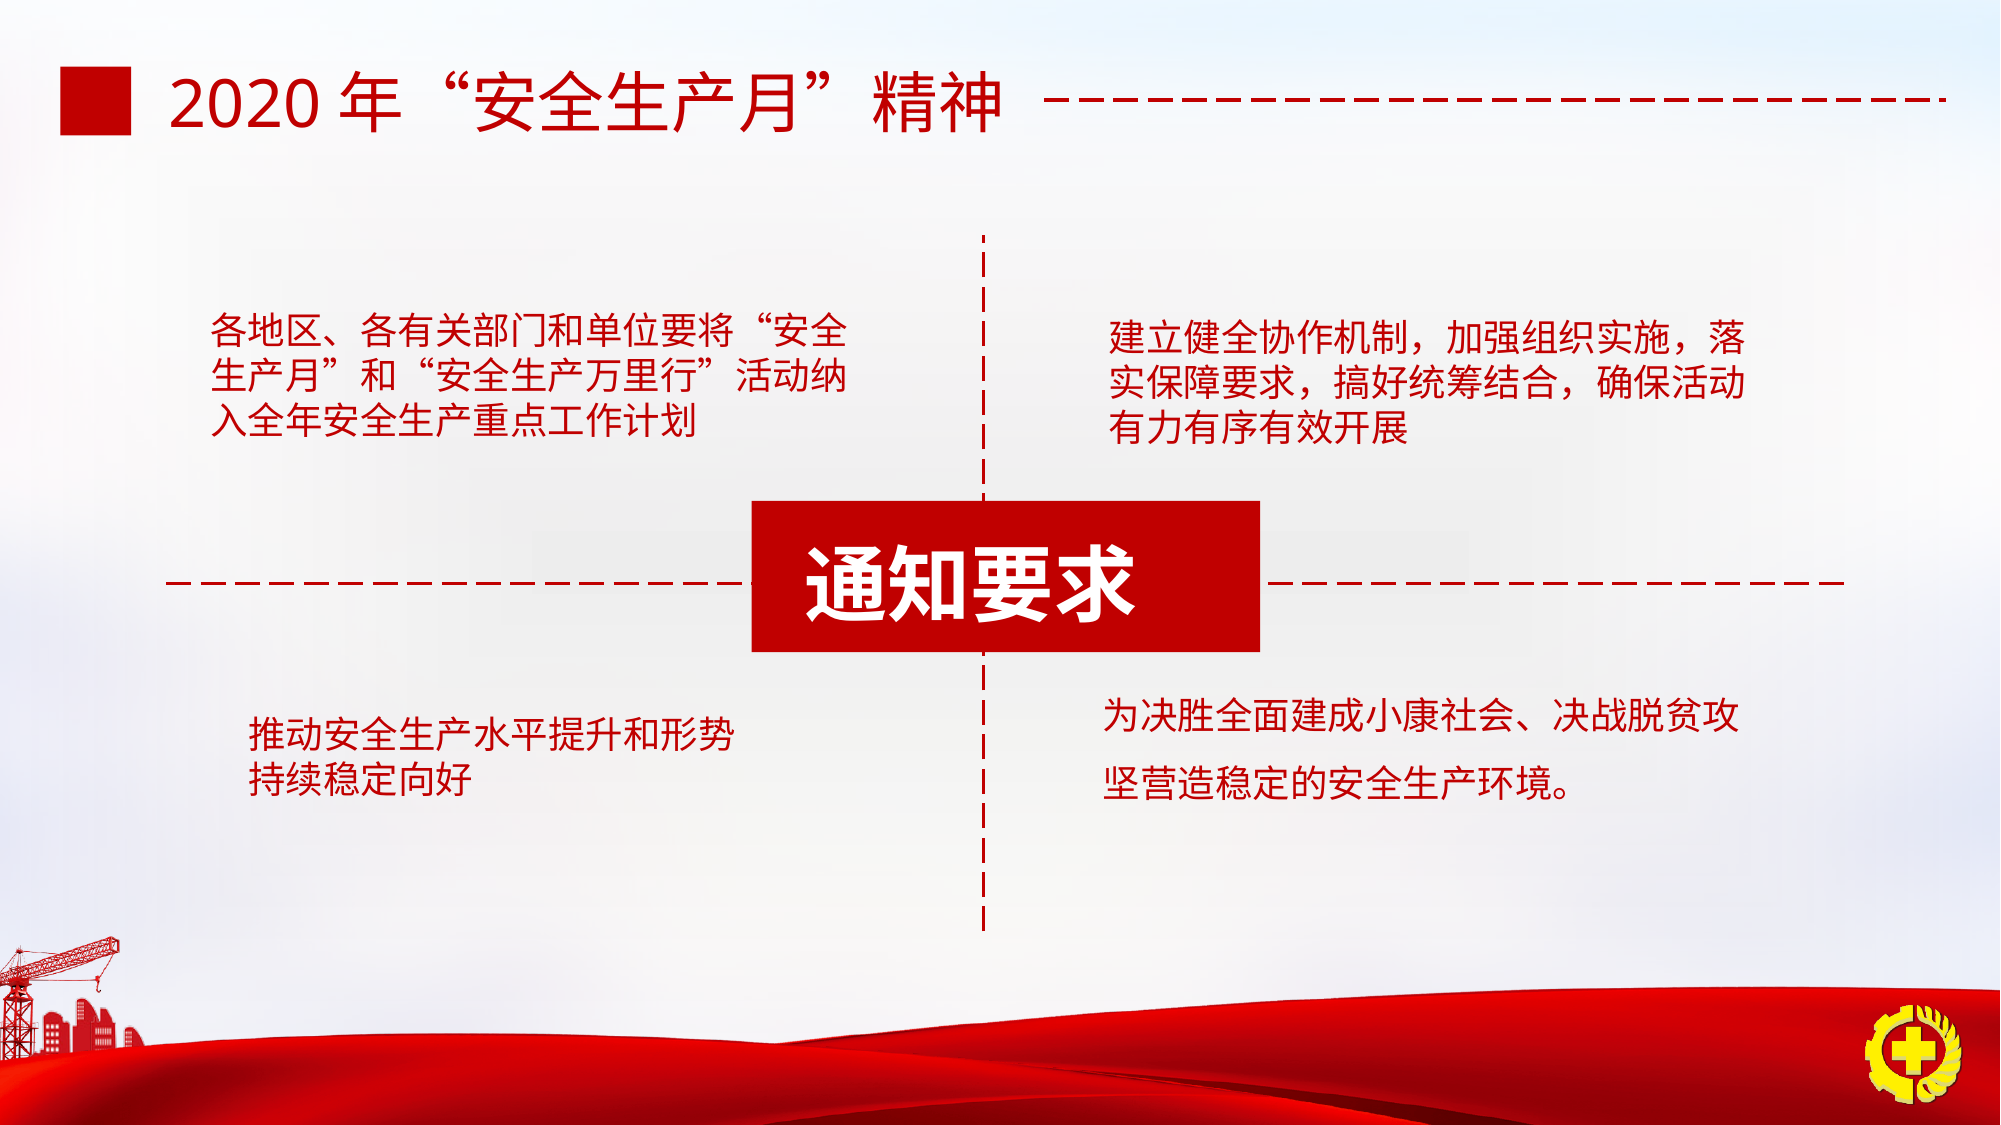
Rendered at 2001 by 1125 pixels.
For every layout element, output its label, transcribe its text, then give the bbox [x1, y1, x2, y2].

text_box [59, 66, 132, 136]
text_box [984, 500, 1261, 583]
text_box 为决胜全面建成小康社会、决战脱贫攻坚营造稳定的安全生产环境。 [1087, 662, 1779, 813]
text_box 推动安全生产水平提升和形势持续稳定向好 [233, 704, 752, 809]
text_box 2020年“安全生产月”精神 [154, 53, 1703, 148]
text_box [751, 500, 983, 583]
picture [0, 890, 2001, 1125]
text_box 各地区、各有关部门和单位要将“安全生产月”和“安全生产万里行”活动纳入全年安全生产重点工作计划 [195, 299, 887, 450]
text_box 通知要求 [984, 525, 1217, 583]
text_box 通知要求 [789, 525, 983, 583]
text_box 通知要求 [984, 584, 1217, 640]
text_box 建立健全协作机制，加强组织实施，落实保障要求，搞好统筹结合，确保活动有力有序有效开展 [1094, 306, 1786, 456]
text_box [751, 584, 983, 653]
text_box 通知要求 [789, 584, 983, 640]
text_box [984, 584, 1261, 653]
